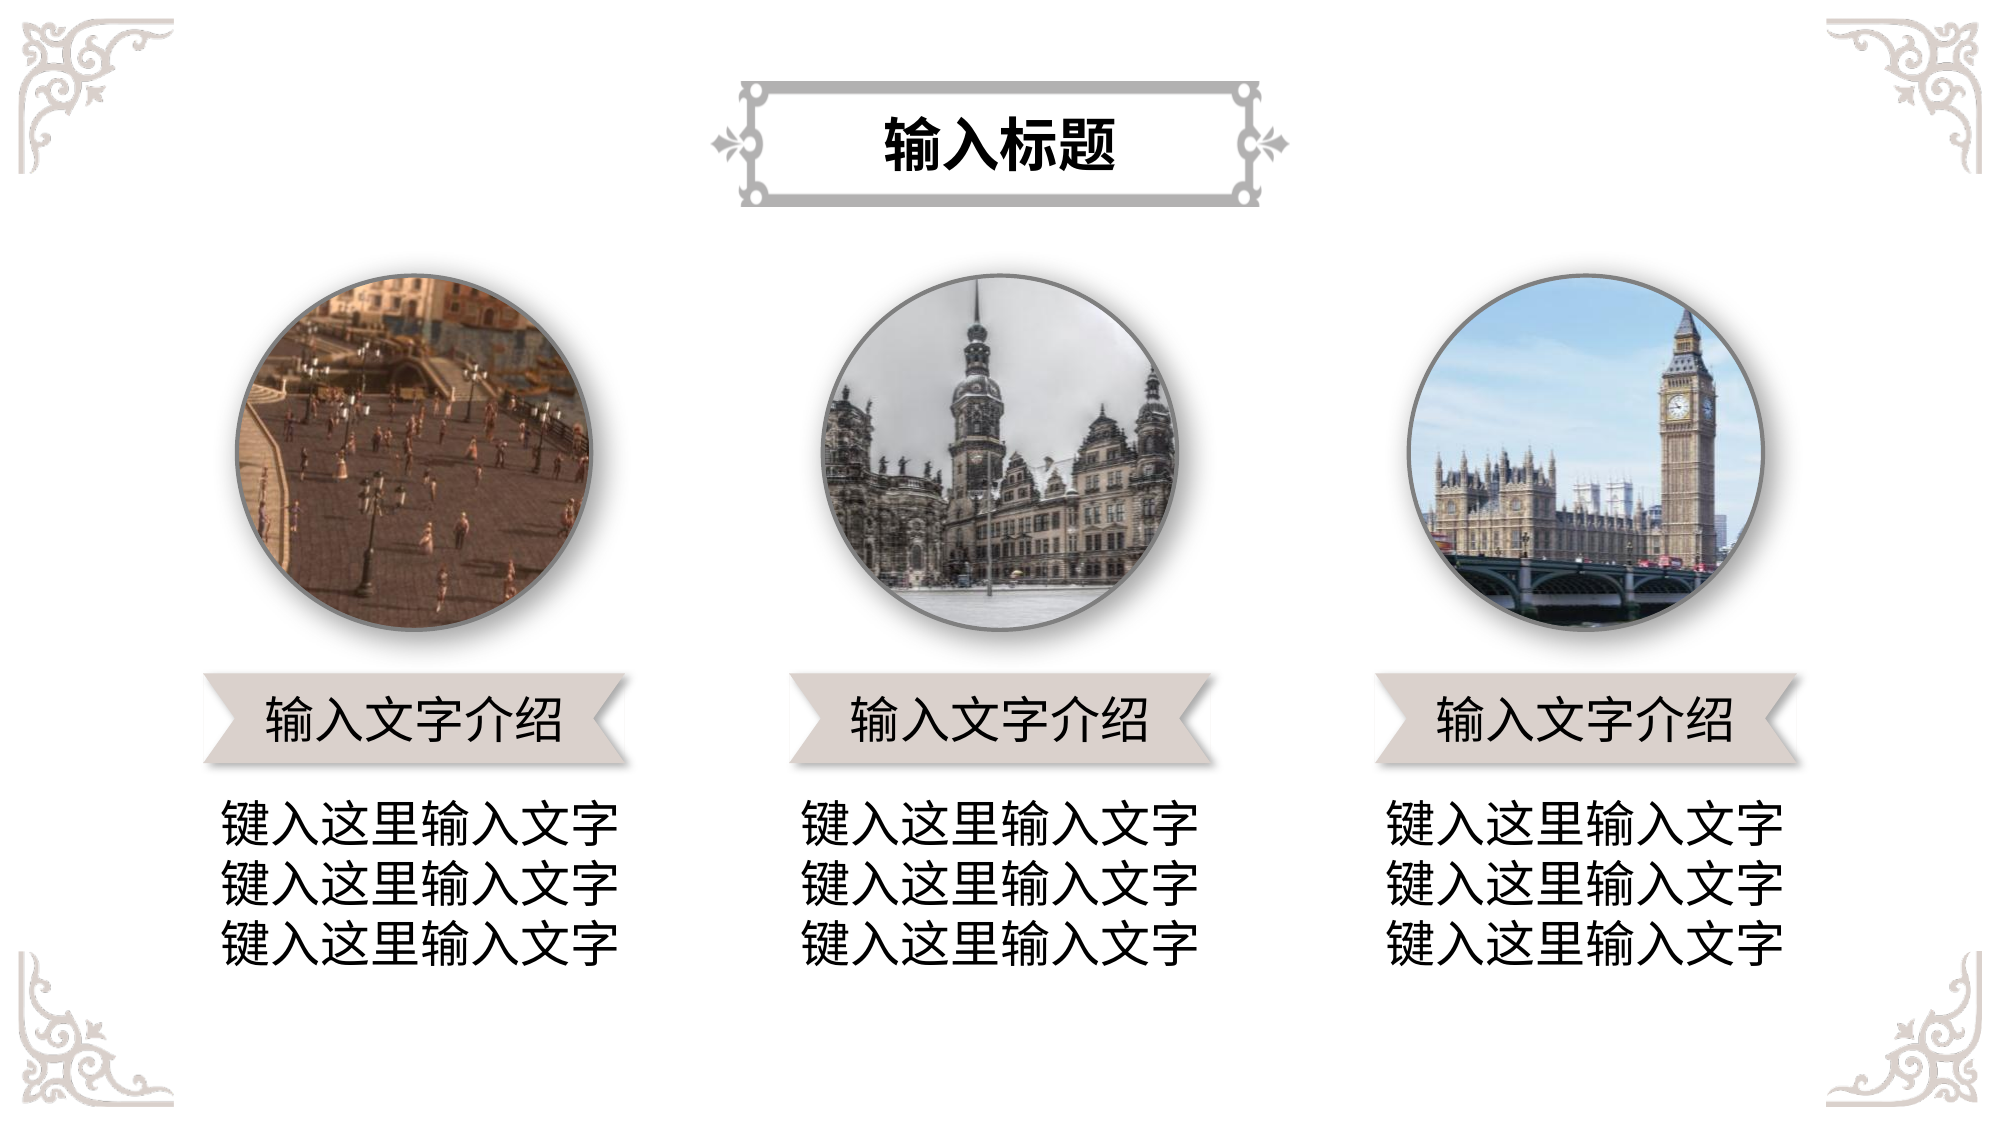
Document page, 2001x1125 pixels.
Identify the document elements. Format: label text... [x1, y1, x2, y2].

picture [19, 952, 173, 1106]
picture [1408, 275, 1764, 630]
text_box 键入这里输入文字键入这里输入文字键入这里输入文字 [197, 785, 644, 981]
text_box 键入这里输入文字键入这里输入文字键入这里输入文字 [1362, 785, 1810, 981]
picture [1827, 19, 1981, 173]
text_box 键入这里输入文字键入这里输入文字键入这里输入文字 [776, 785, 1224, 981]
text_box 输入文字介绍 [787, 672, 1213, 765]
picture [19, 19, 173, 173]
picture [236, 275, 592, 630]
picture [710, 81, 1290, 207]
picture [822, 275, 1178, 630]
text_box 输入文字介绍 [201, 672, 627, 765]
picture [1826, 951, 1982, 1107]
text_box 输入文字介绍 [1372, 672, 1799, 765]
